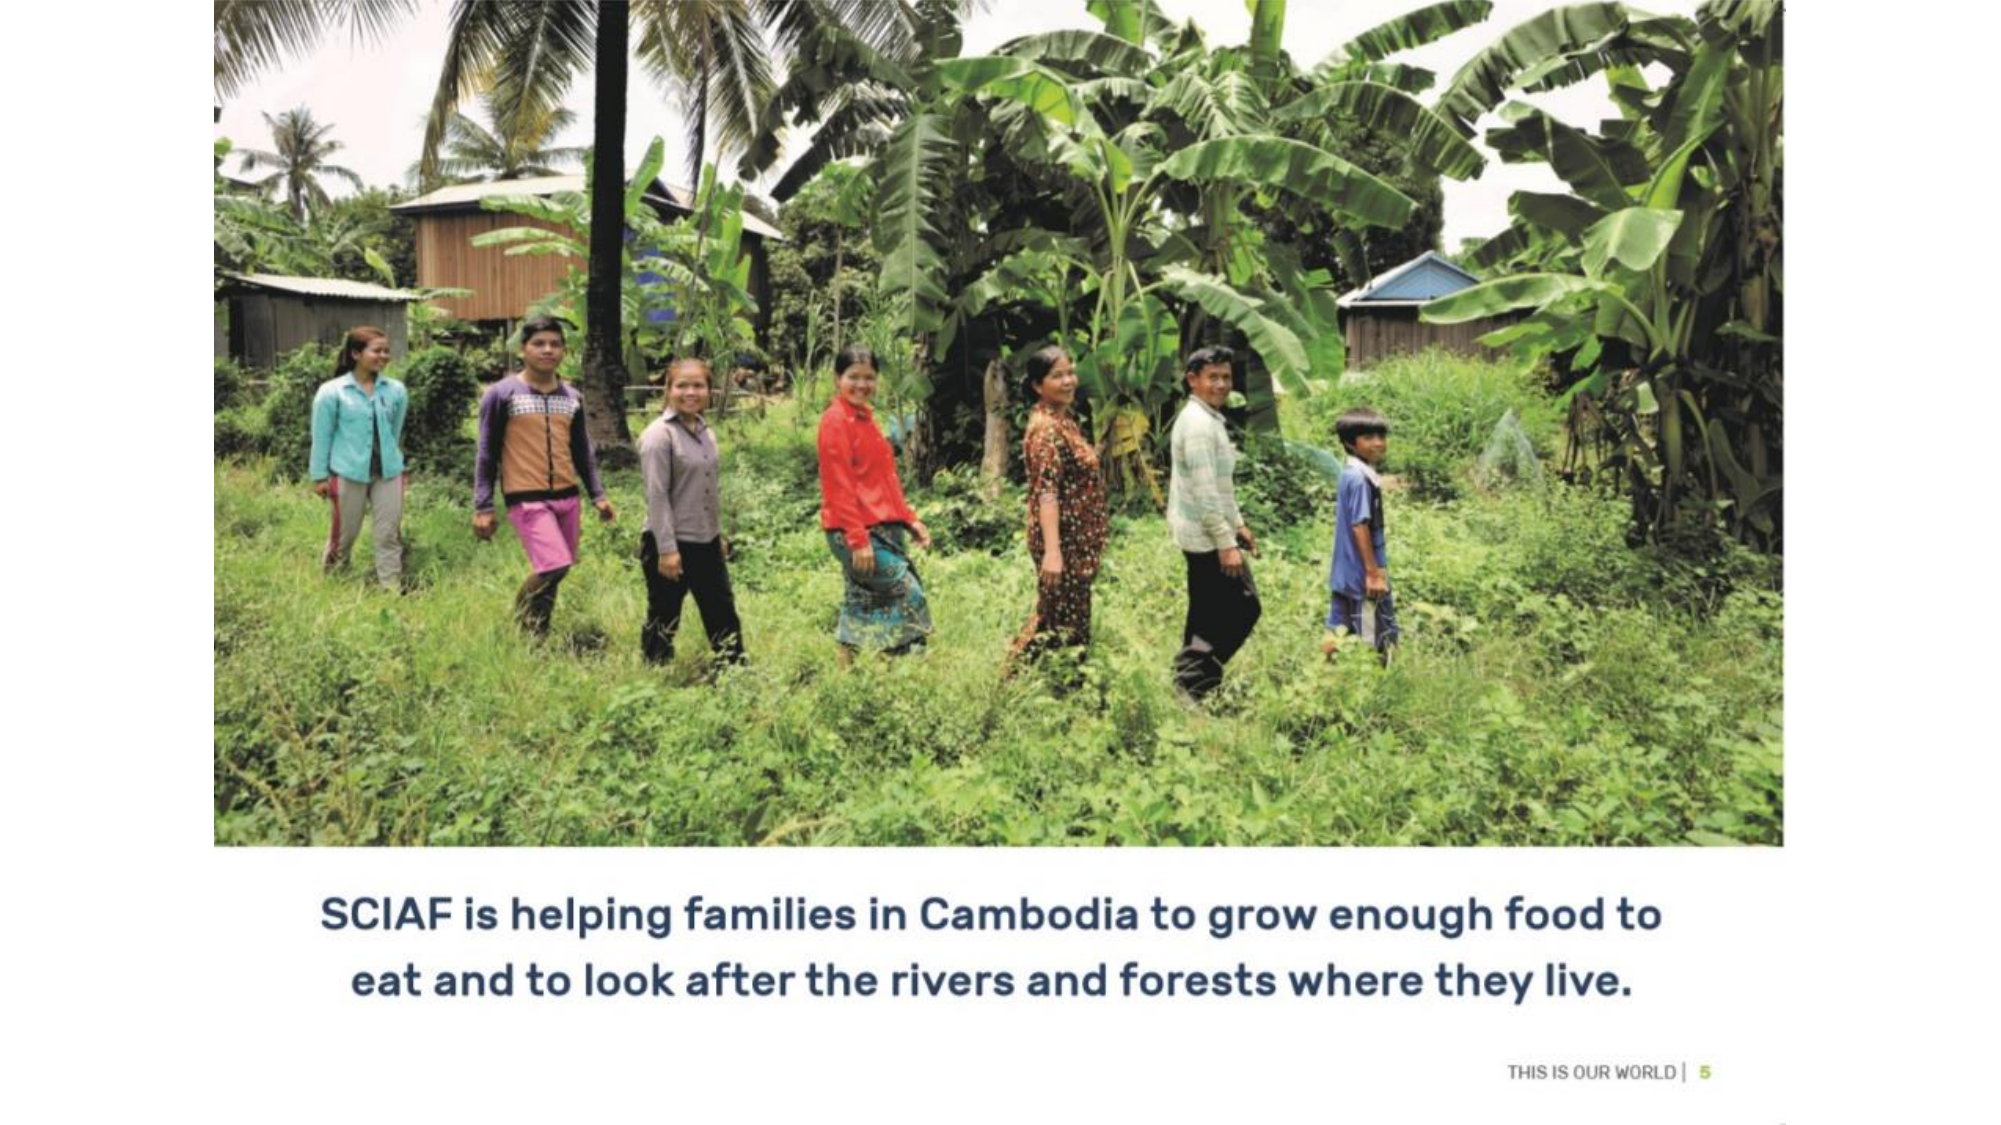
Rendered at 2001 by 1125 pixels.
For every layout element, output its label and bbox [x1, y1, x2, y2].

picture [214, 0, 1786, 1125]
